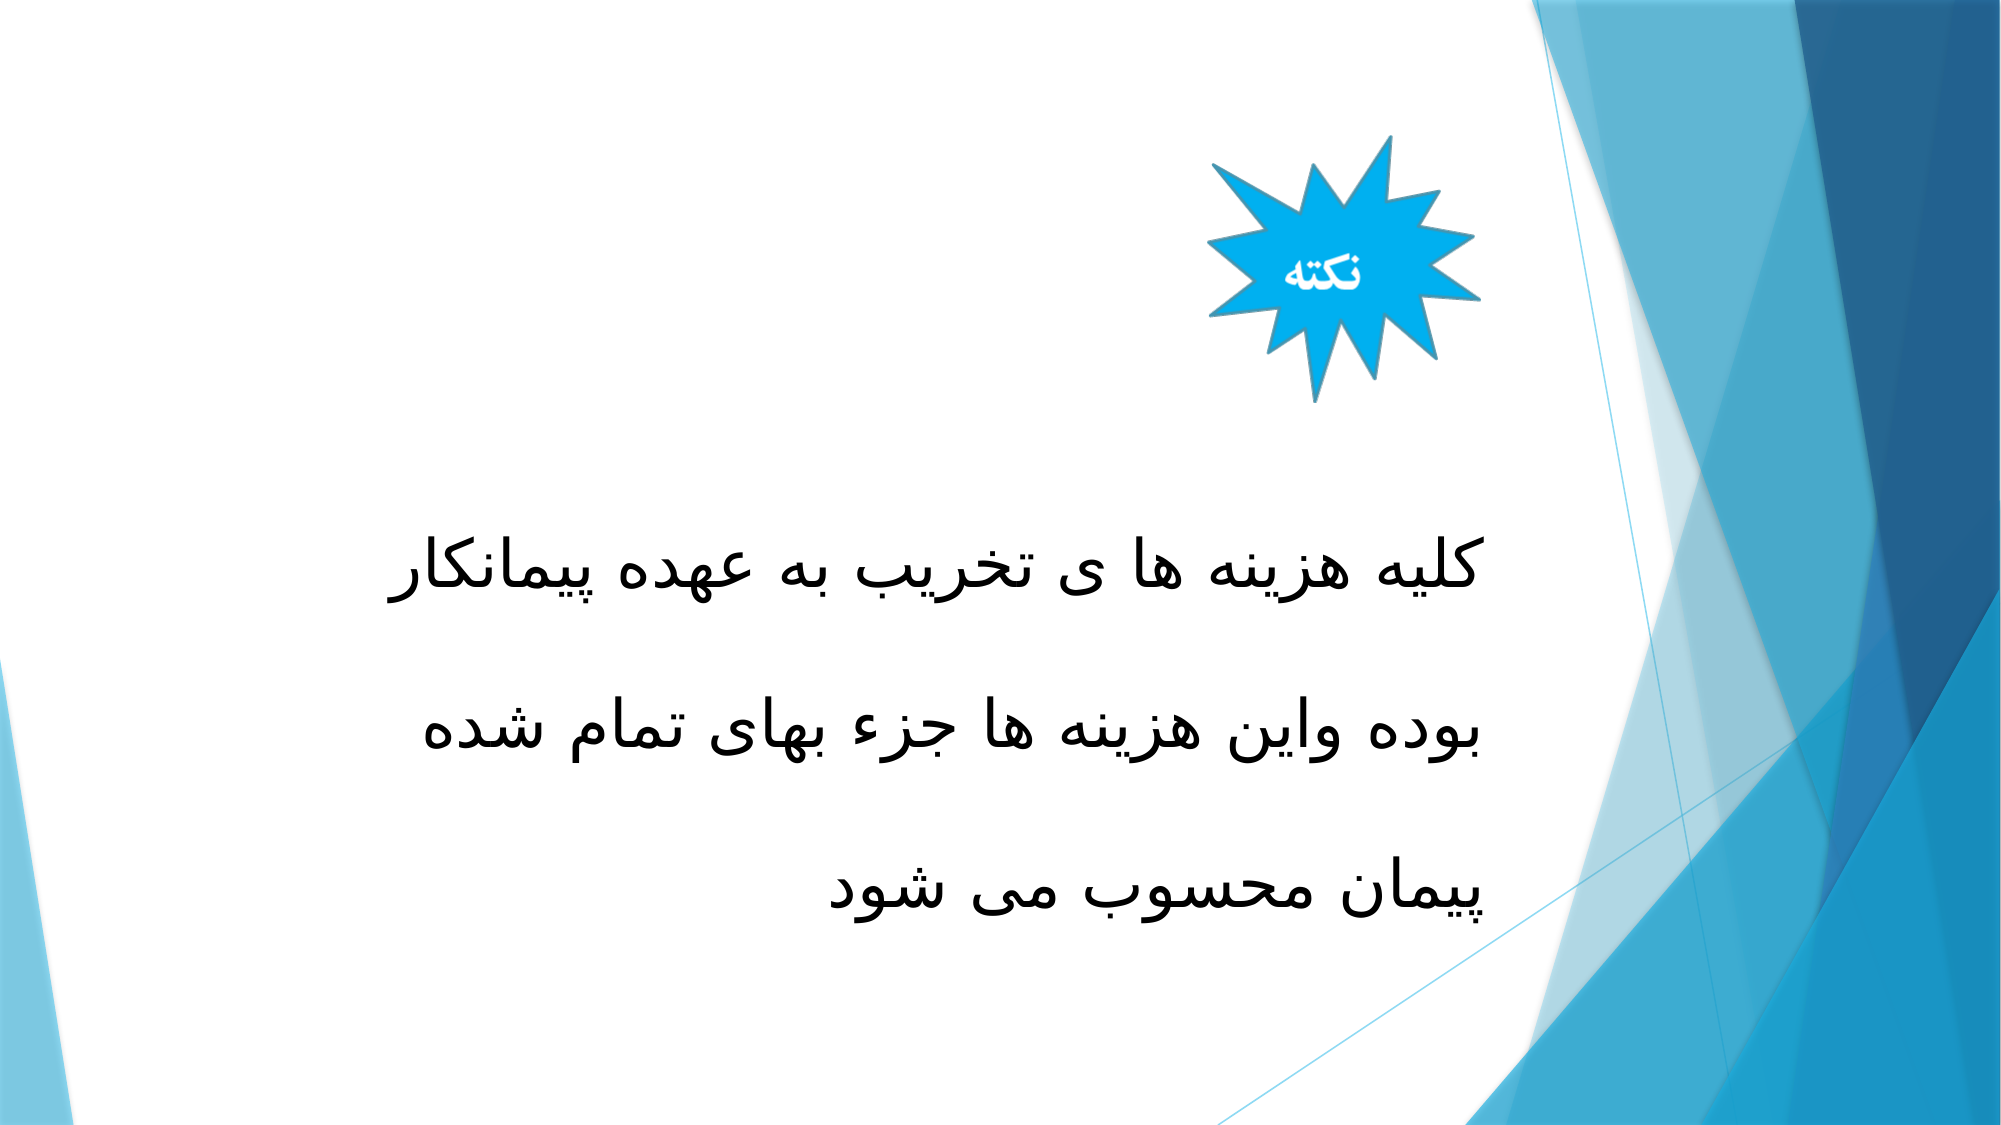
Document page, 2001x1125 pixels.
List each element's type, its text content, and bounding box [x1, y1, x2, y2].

text_box کلیه هزینه ها ی تخریب به عهده پیمانکار بوده واین هزینه ها جزء بهای تمام شده پیمان محسوب می شود [259, 433, 1500, 929]
picture [1207, 134, 1482, 403]
